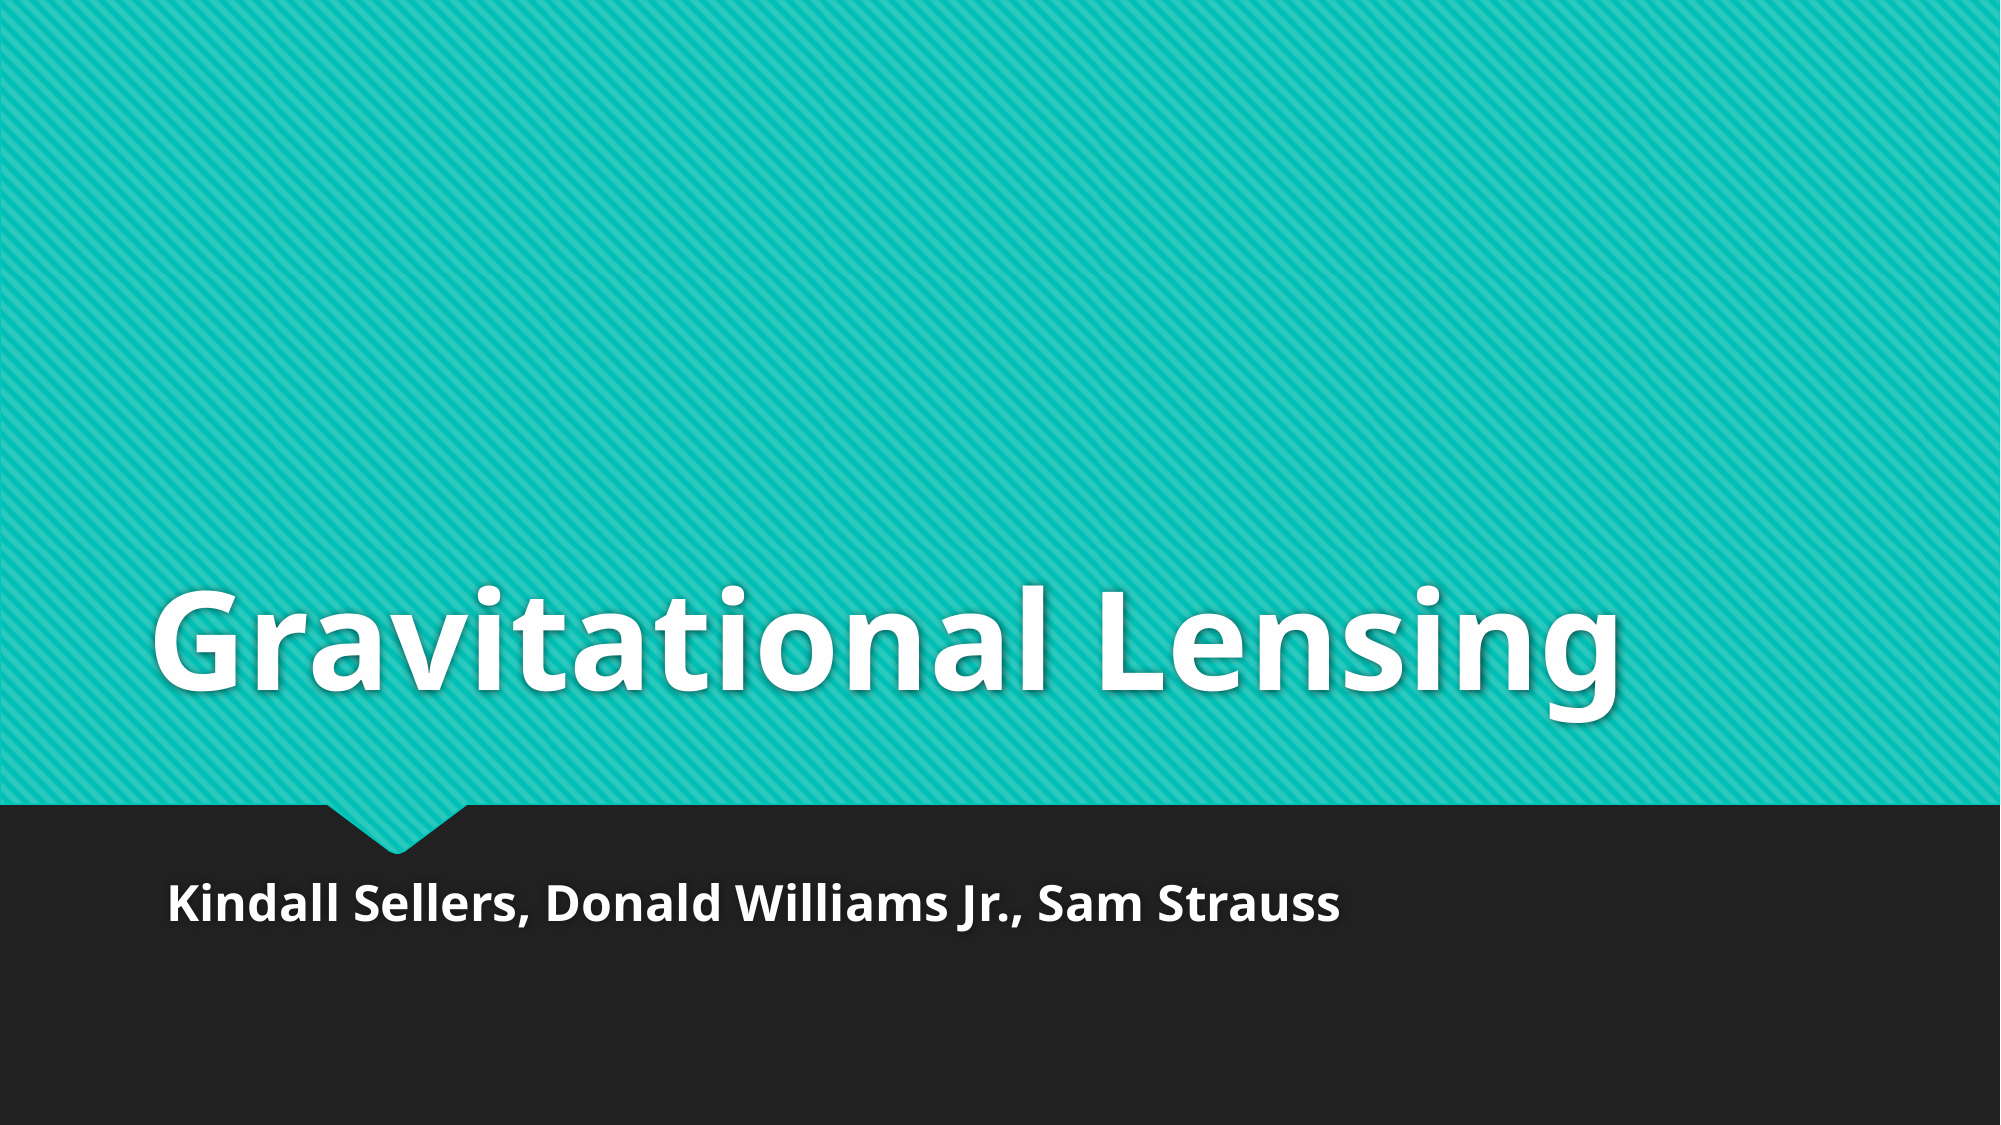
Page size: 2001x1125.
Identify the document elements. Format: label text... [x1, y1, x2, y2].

subtitle Kindall Sellers, Donald Williams Jr., Sam Strauss [151, 864, 1886, 936]
title Gravitational Lensing [132, 237, 1868, 726]
